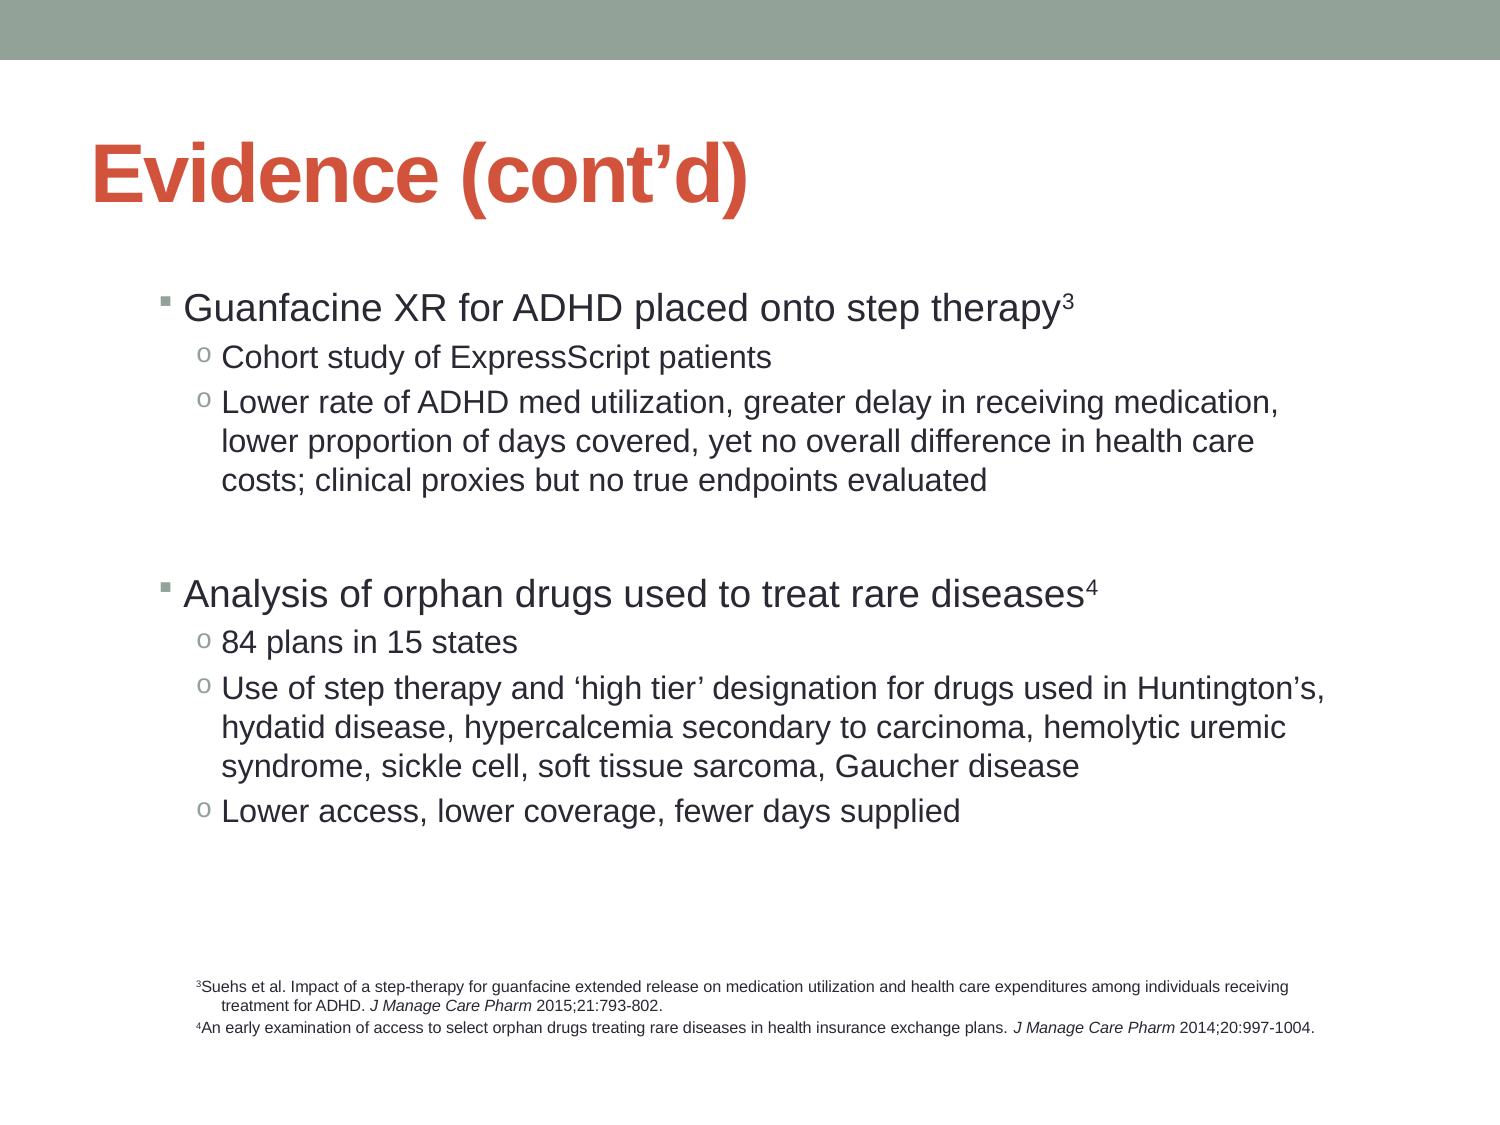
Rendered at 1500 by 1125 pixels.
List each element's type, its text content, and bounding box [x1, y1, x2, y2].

list Guanfacine XR for ADHD placed onto step therapy3 Cohort study of ExpressScript patients Lower rate of ADHD med utilization, greater delay in receiving medication, lower proportion of days covered, yet no overall difference in health care costs; clinical proxies but no true endpoints evaluated Analysis of orphan drugs used to treat rare diseases4 84 plans in 15 states Use of step therapy and ‘high tier’ designation for drugs used in Huntington’s, hydatid disease, hypercalcemia secondary to carcinoma, hemolytic uremic syndrome, sickle cell, soft tissue sarcoma, Gaucher disease Lower access, lower coverage, fewer days supplied 3Suehs et al. Impact of a step-therapy for guanfacine extended release on medication utilization and health care expenditures among individuals receiving treatment for ADHD. J Manage Care Pharm 2015;21:793-802. 4An early examination of access to select orphan drugs treating rare diseases in health insurance exchange plans. J Manage Care Pharm 2014;20:997-1004. [143, 275, 1359, 1100]
title Evidence (cont’d) [75, 87, 1425, 250]
